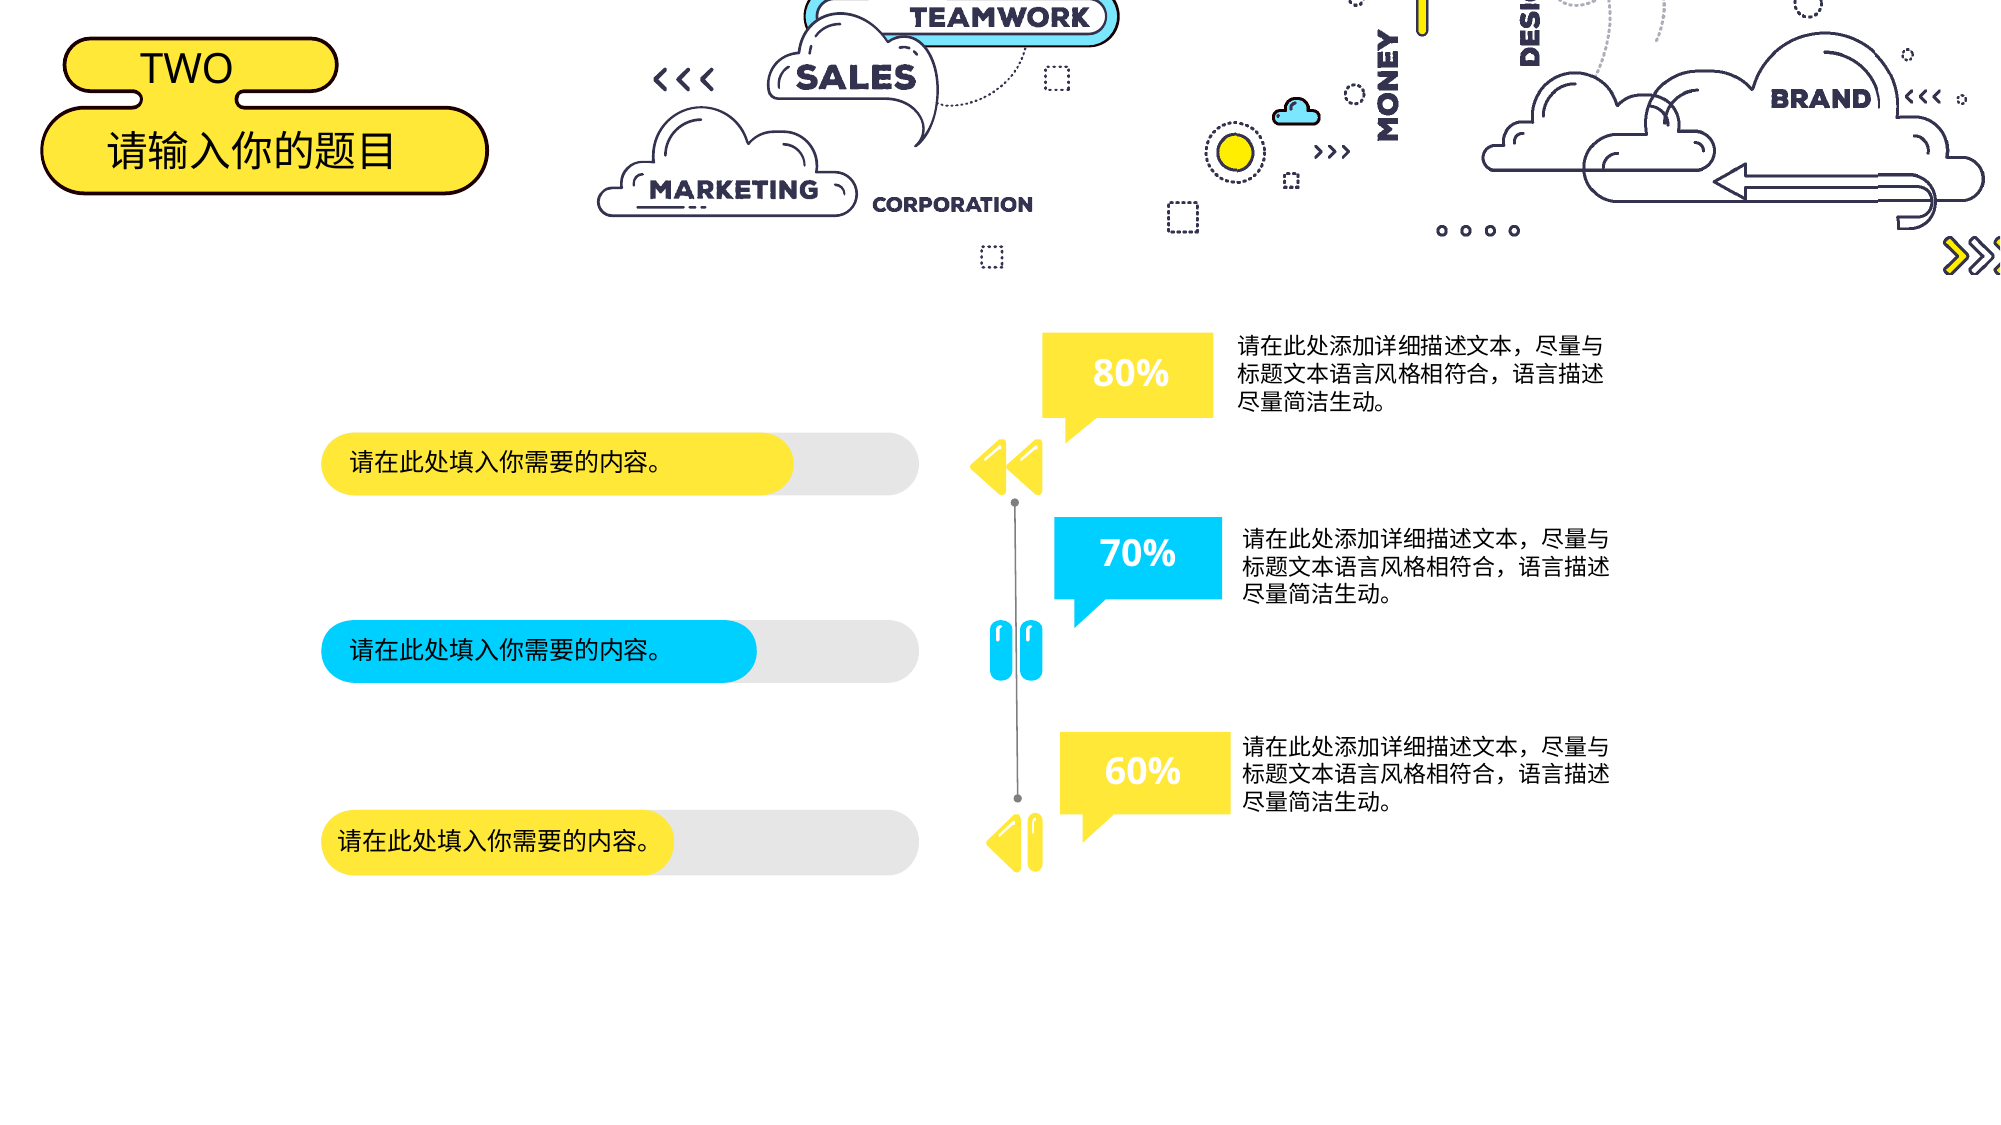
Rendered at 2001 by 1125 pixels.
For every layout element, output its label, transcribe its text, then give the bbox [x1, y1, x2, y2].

text_box [969, 439, 1043, 496]
text_box 请在此处添加详细描述文本，尽量与标题文本语言风格相符合，语言描述尽量简洁生动。 [1227, 725, 1641, 823]
text_box [332, 809, 664, 818]
text_box [321, 432, 794, 496]
text_box [321, 620, 757, 683]
text_box 请在此处添加详细描述文本，尽量与标题文本语言风格相符合，语言描述尽量简洁生动。 [1227, 517, 1641, 615]
text_box [1020, 620, 1043, 681]
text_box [1042, 332, 1214, 444]
text_box [990, 620, 1013, 681]
text_box 请在此处填入你需要的内容。 [334, 439, 690, 484]
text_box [1060, 731, 1231, 843]
text_box 请在此处填入你需要的内容。 [323, 818, 678, 863]
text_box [1014, 502, 1018, 799]
text_box 请在此处添加详细描述文本，尽量与标题文本语言风格相符合，语言描述尽量简洁生动。 [1222, 324, 1635, 422]
text_box [986, 814, 1022, 873]
text_box 请在此处填入你需要的内容。 [334, 627, 690, 672]
text_box [765, 432, 919, 496]
text_box [646, 809, 919, 876]
text_box [328, 863, 668, 876]
text_box [731, 620, 919, 683]
text_box [1027, 812, 1043, 872]
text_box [1054, 517, 1223, 629]
